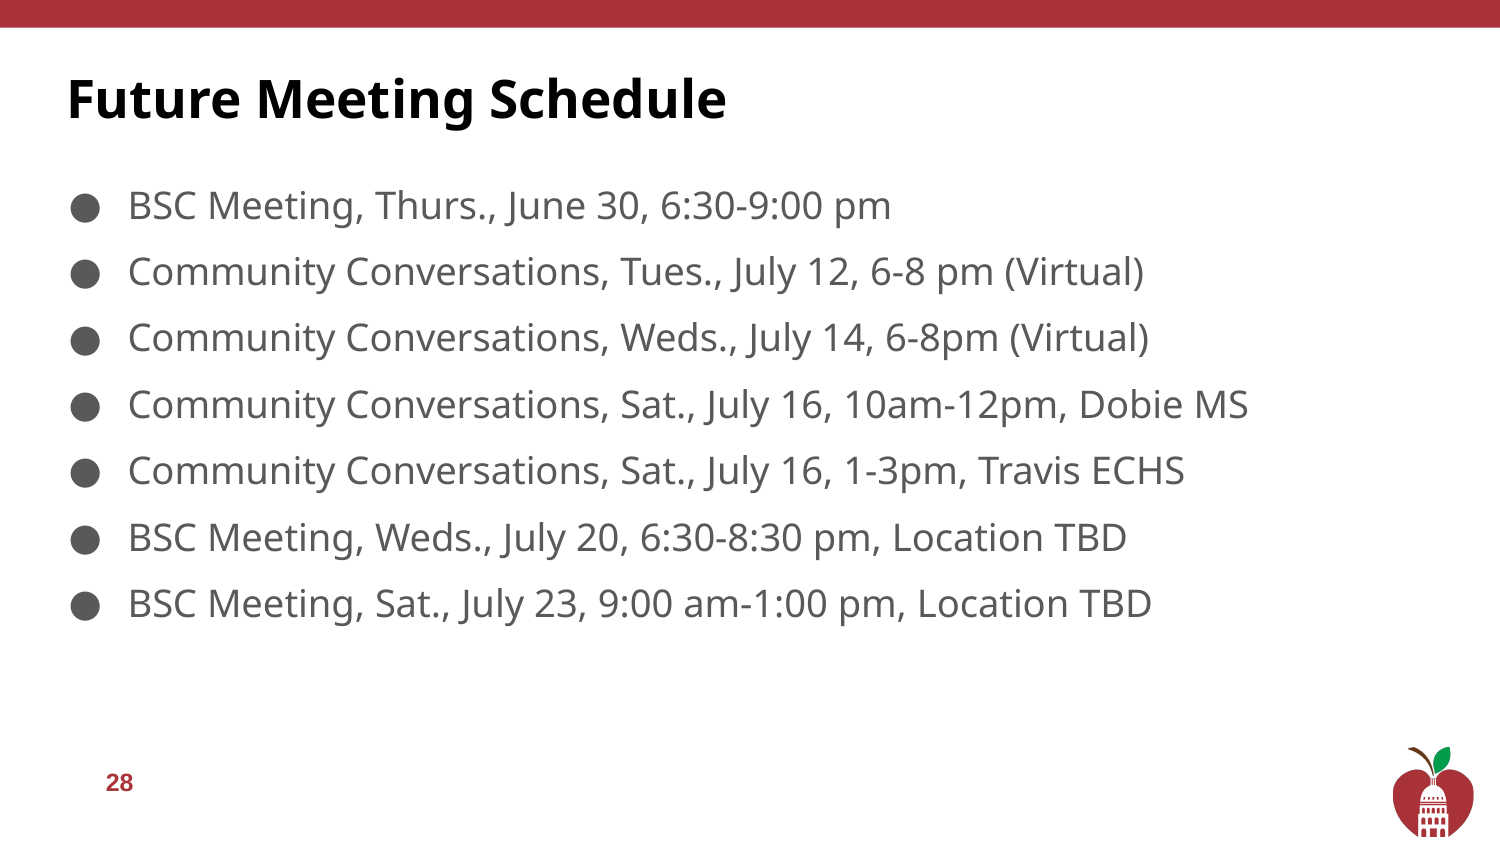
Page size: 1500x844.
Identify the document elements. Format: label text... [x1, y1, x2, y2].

text_box [0, 0, 1500, 28]
text_box BSC Meeting, Thurs., June 30, 6:30-9:00 pm Community Conversations, Tues., July 12, 6-8 pm (Virtual) Community Conversations, Weds., July 14, 6-8pm (Virtual) Community Conversations, Sat., July 16, 10am-12pm, Dobie MS Community Conversations, Sat., July 16, 1-3pm, Travis ECHS BSC Meeting, Weds., July 20, 6:30-8:30 pm, Location TBD BSC Meeting, Sat., July 23, 9:00 am-1:00 pm, Location TBD [37, 166, 1500, 839]
title Future Meeting Schedule [51, 50, 1449, 145]
picture [1385, 744, 1481, 839]
